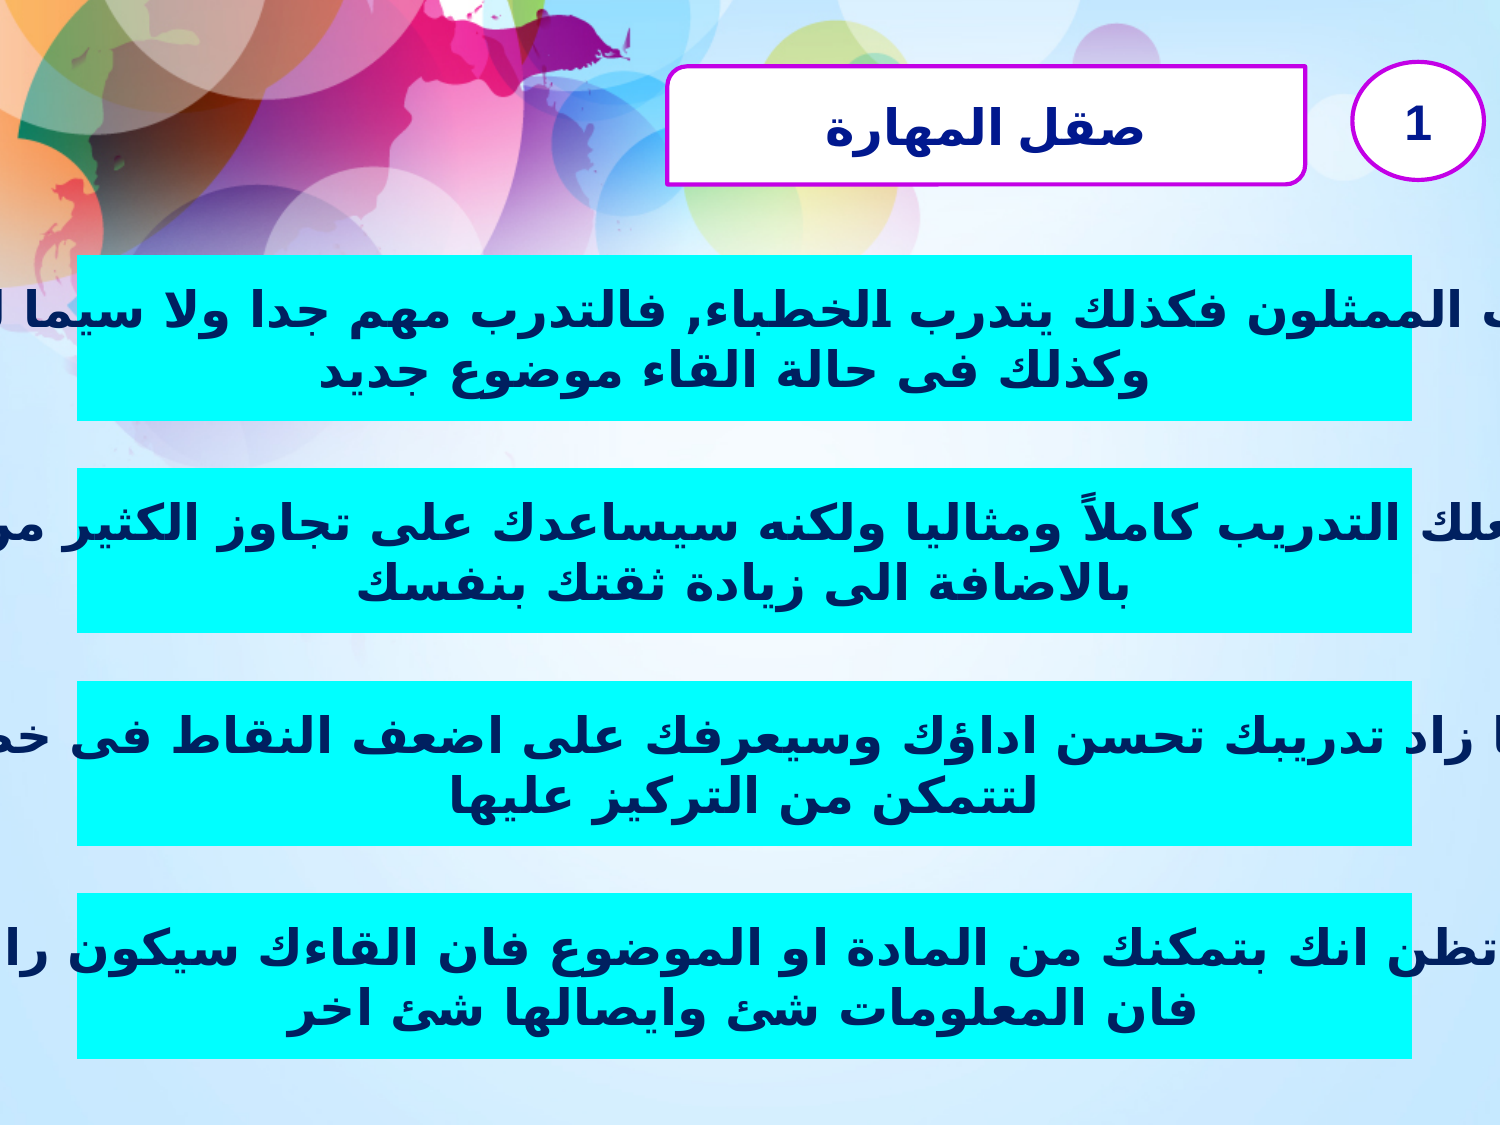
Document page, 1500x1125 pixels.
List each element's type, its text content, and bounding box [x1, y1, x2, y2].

text_box ولا تظن انك بتمكنك من المادة او الموضوع فان القاءك سيكون رائعا, فان المعلومات شئ وايصالها شئ اخر [76, 893, 1412, 1059]
text_box وكلما زاد تدريبك تحسن اداؤك وسيعرفك على اضعف النقاط فى خطبتك لتتمكن من التركيز عليها [76, 680, 1412, 846]
text_box نعم لن يجعلك التدريب كاملاً ومثاليا ولكنه سيساعدك على تجاوز الكثير من الاخطاء, بالاضافة الى زيادة ثقتك بنفسك [76, 467, 1412, 634]
text_box صقل المهارة [665, 64, 1308, 187]
text_box 1 [1350, 59, 1487, 183]
picture [0, 0, 1500, 1125]
text_box كما يتدرب الممثلون فكذلك يتدرب الخطباء, فالتدرب مهم جدا ولا سيما للمبتدئين, وكذلك فى حالة القاء موضوع جديد [76, 255, 1412, 421]
